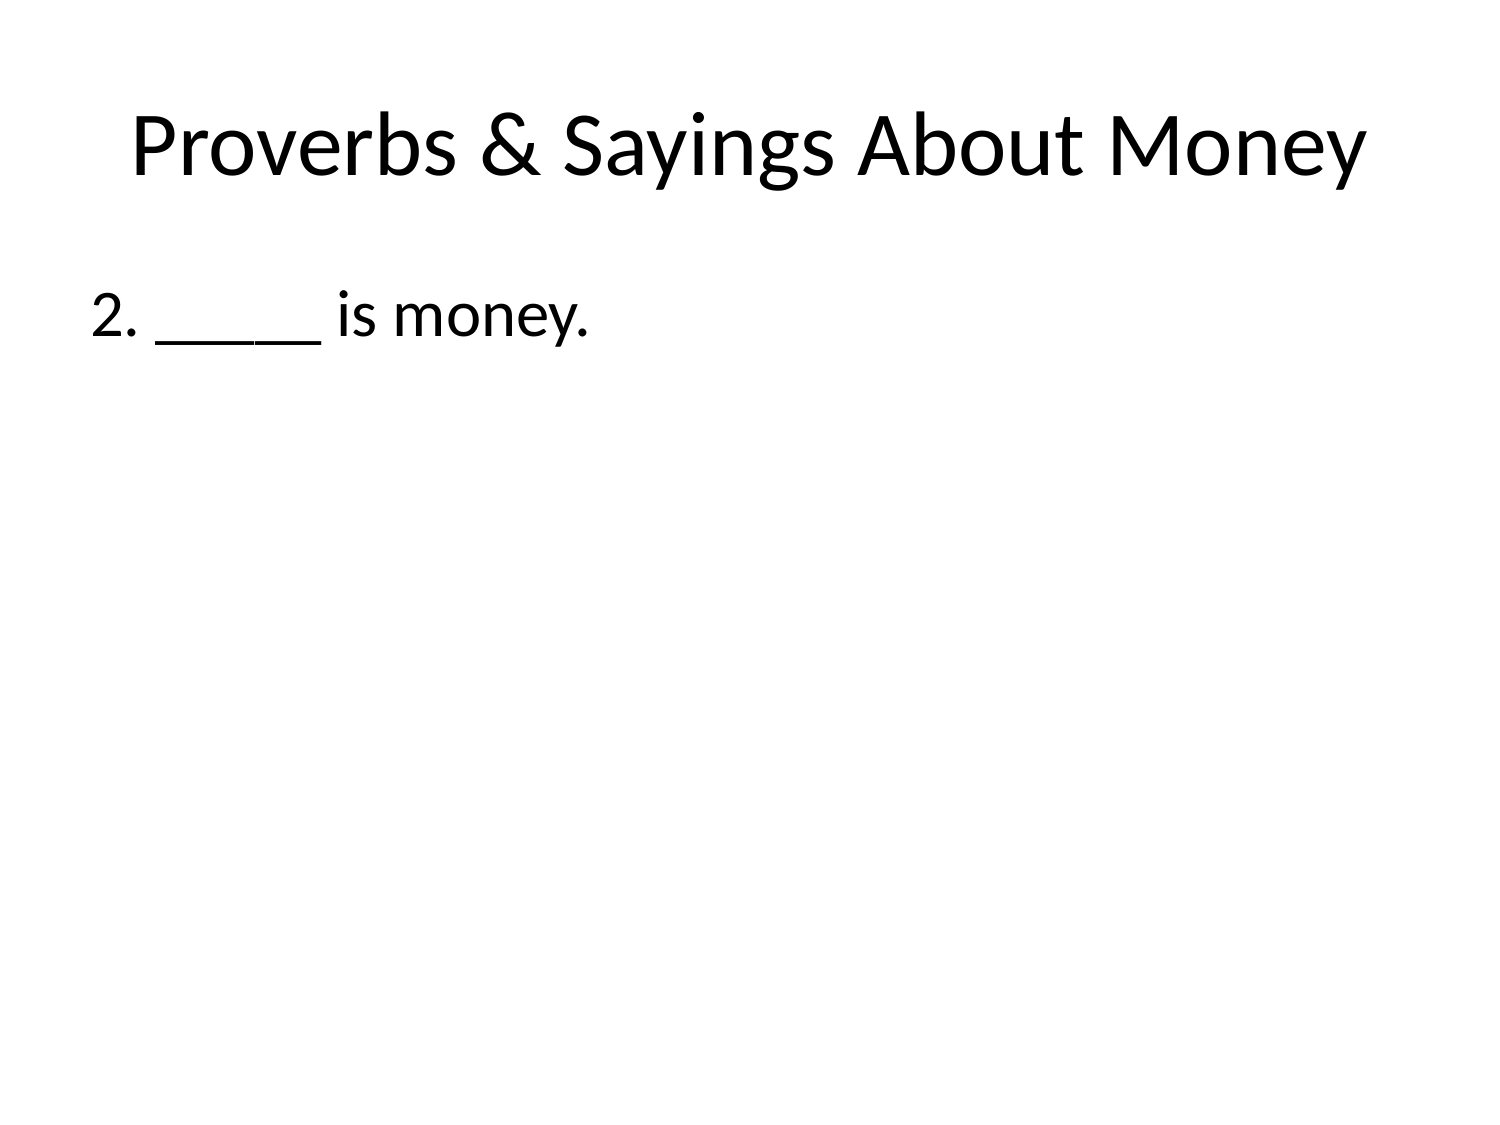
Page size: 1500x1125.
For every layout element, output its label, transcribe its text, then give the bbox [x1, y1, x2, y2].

title Proverbs & Sayings About Money [75, 45, 1425, 233]
list 2. _____ is money. [75, 262, 1425, 1005]
